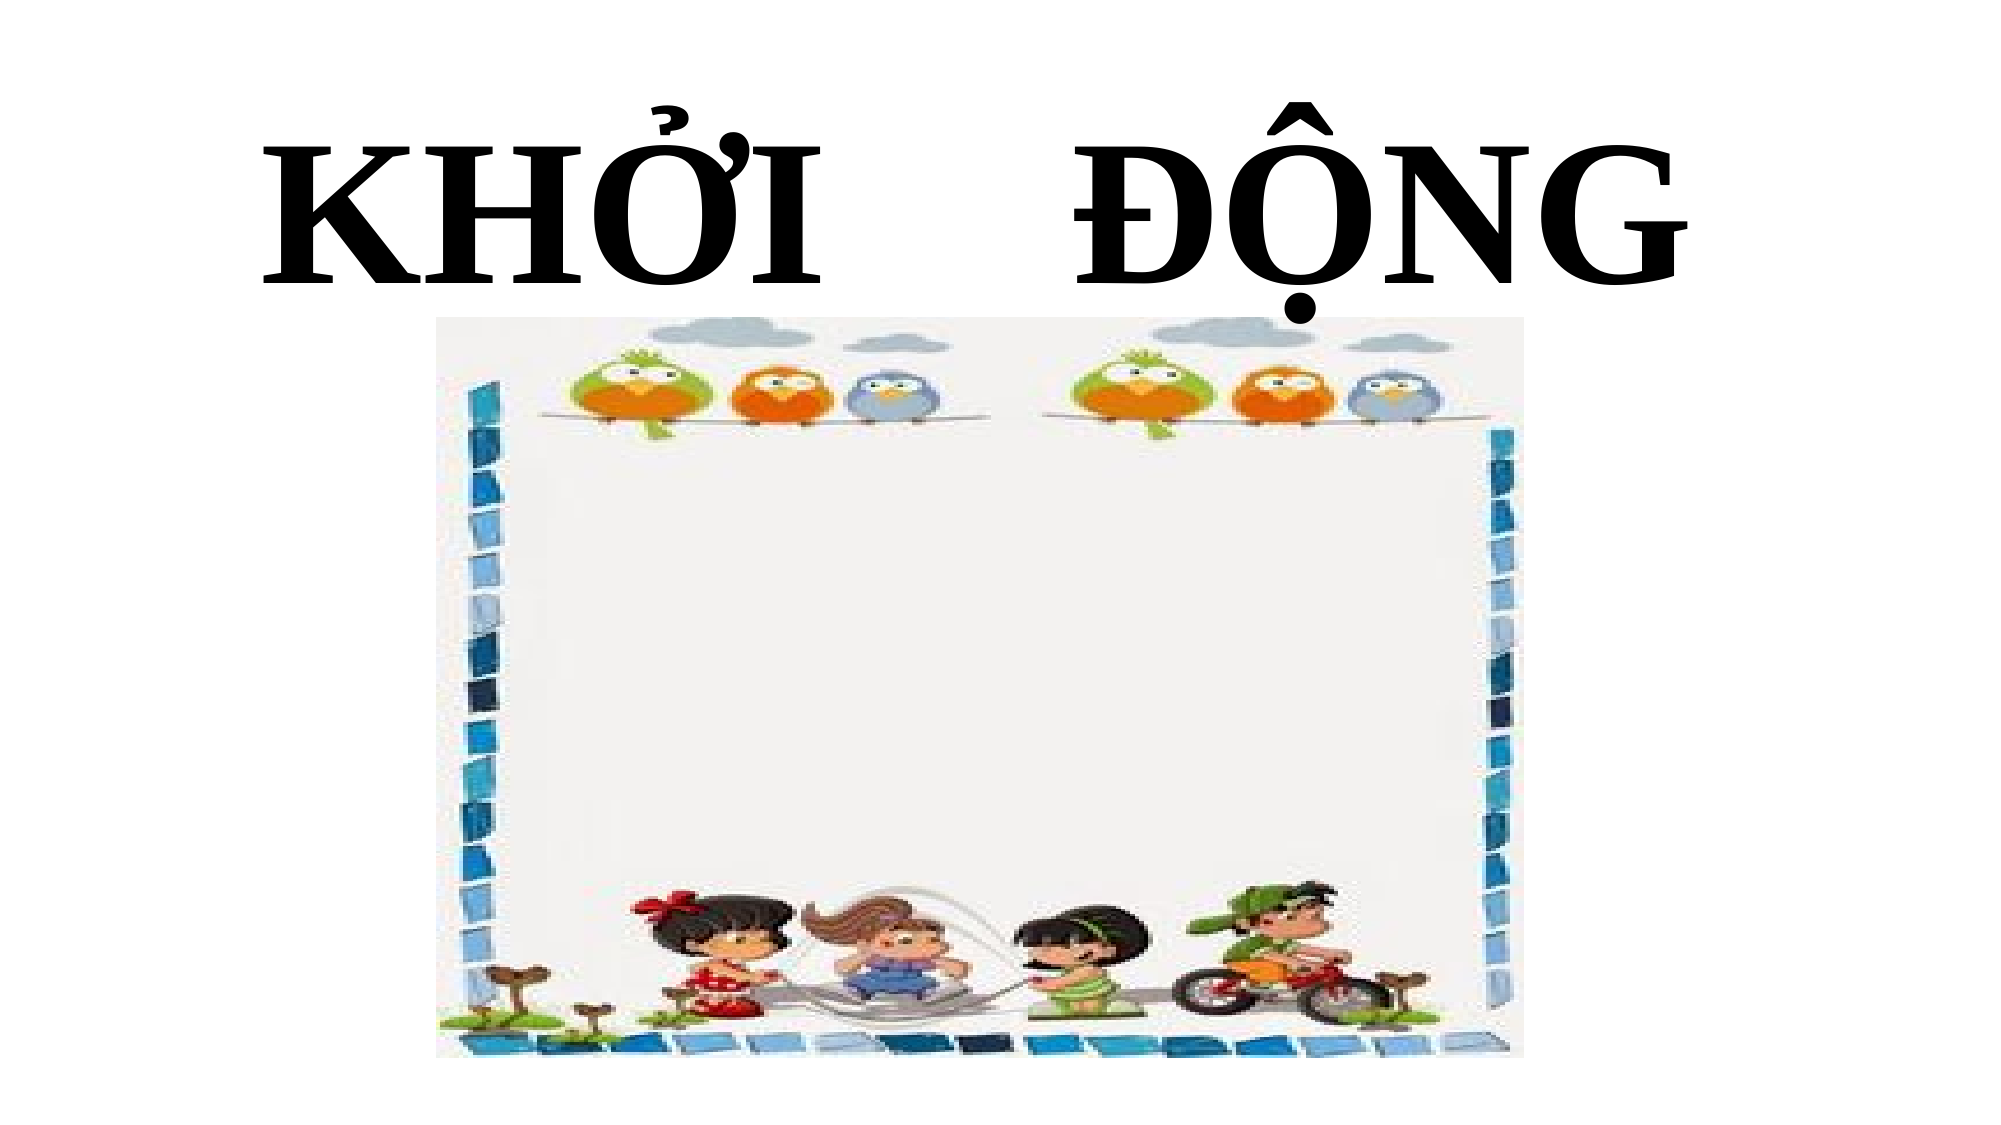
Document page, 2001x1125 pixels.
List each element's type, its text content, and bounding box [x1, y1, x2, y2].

picture [436, 317, 1524, 1058]
text_box KHỞI [245, 67, 857, 333]
text_box ĐỘNG [1054, 67, 1755, 333]
